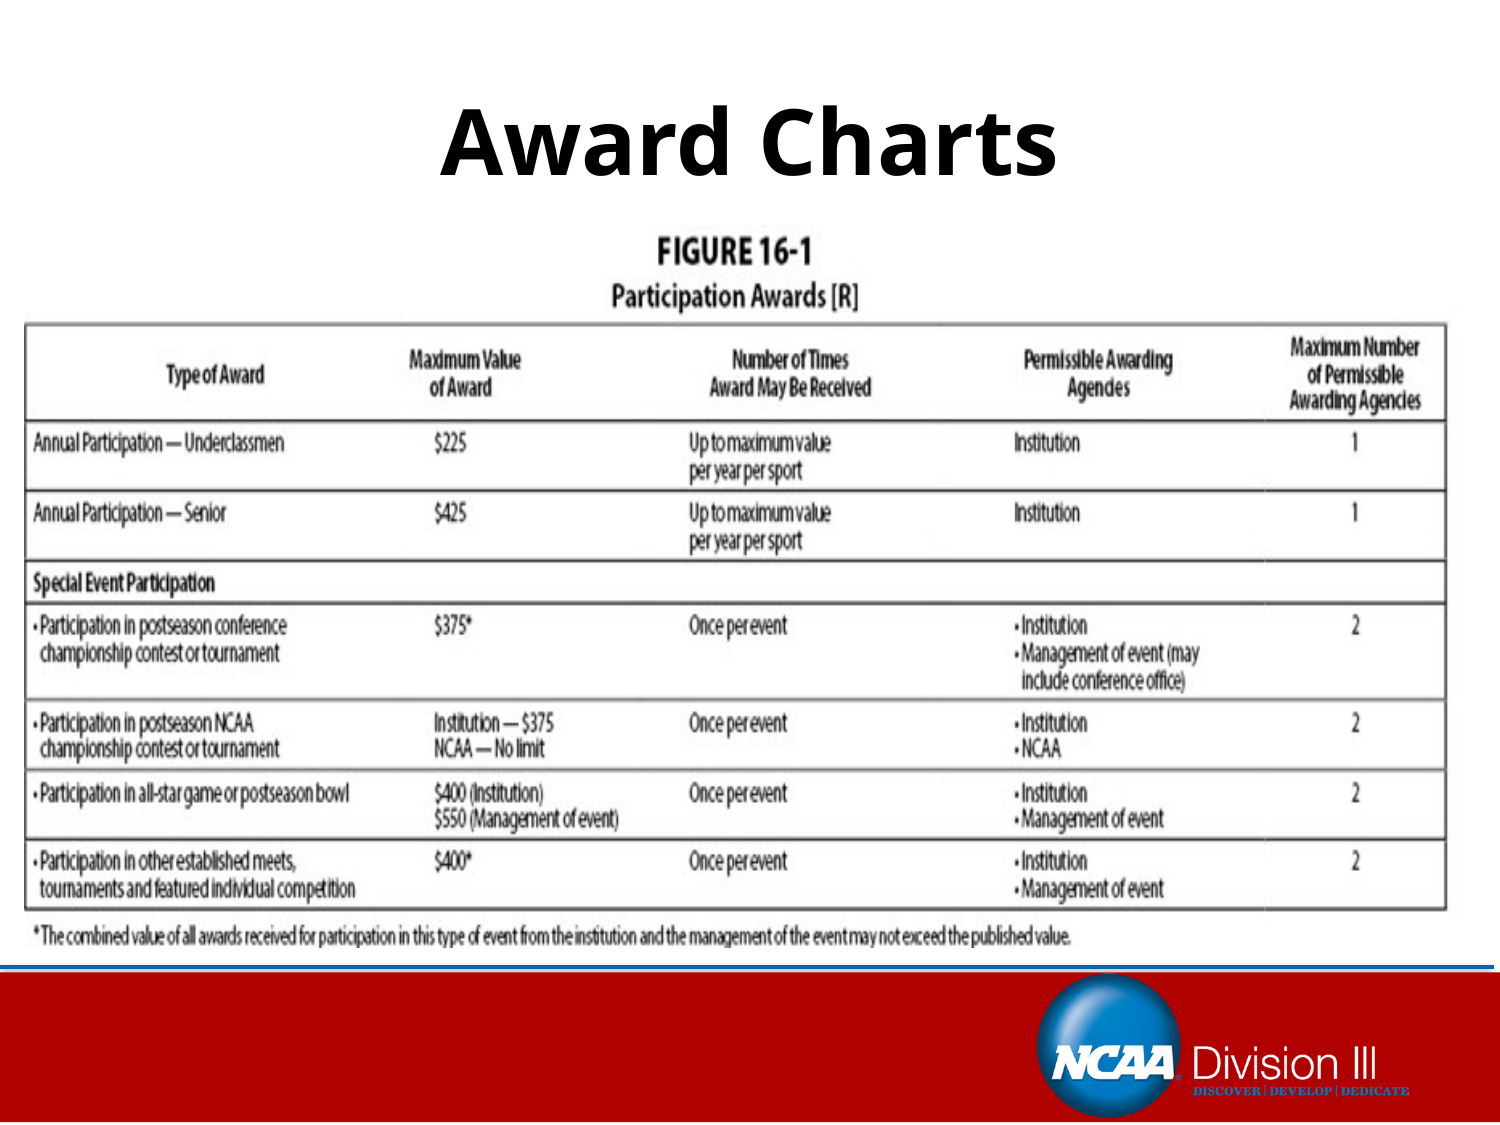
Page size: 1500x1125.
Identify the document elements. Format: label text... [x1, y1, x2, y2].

picture [23, 225, 1471, 1125]
title Award Charts [75, 45, 1425, 224]
